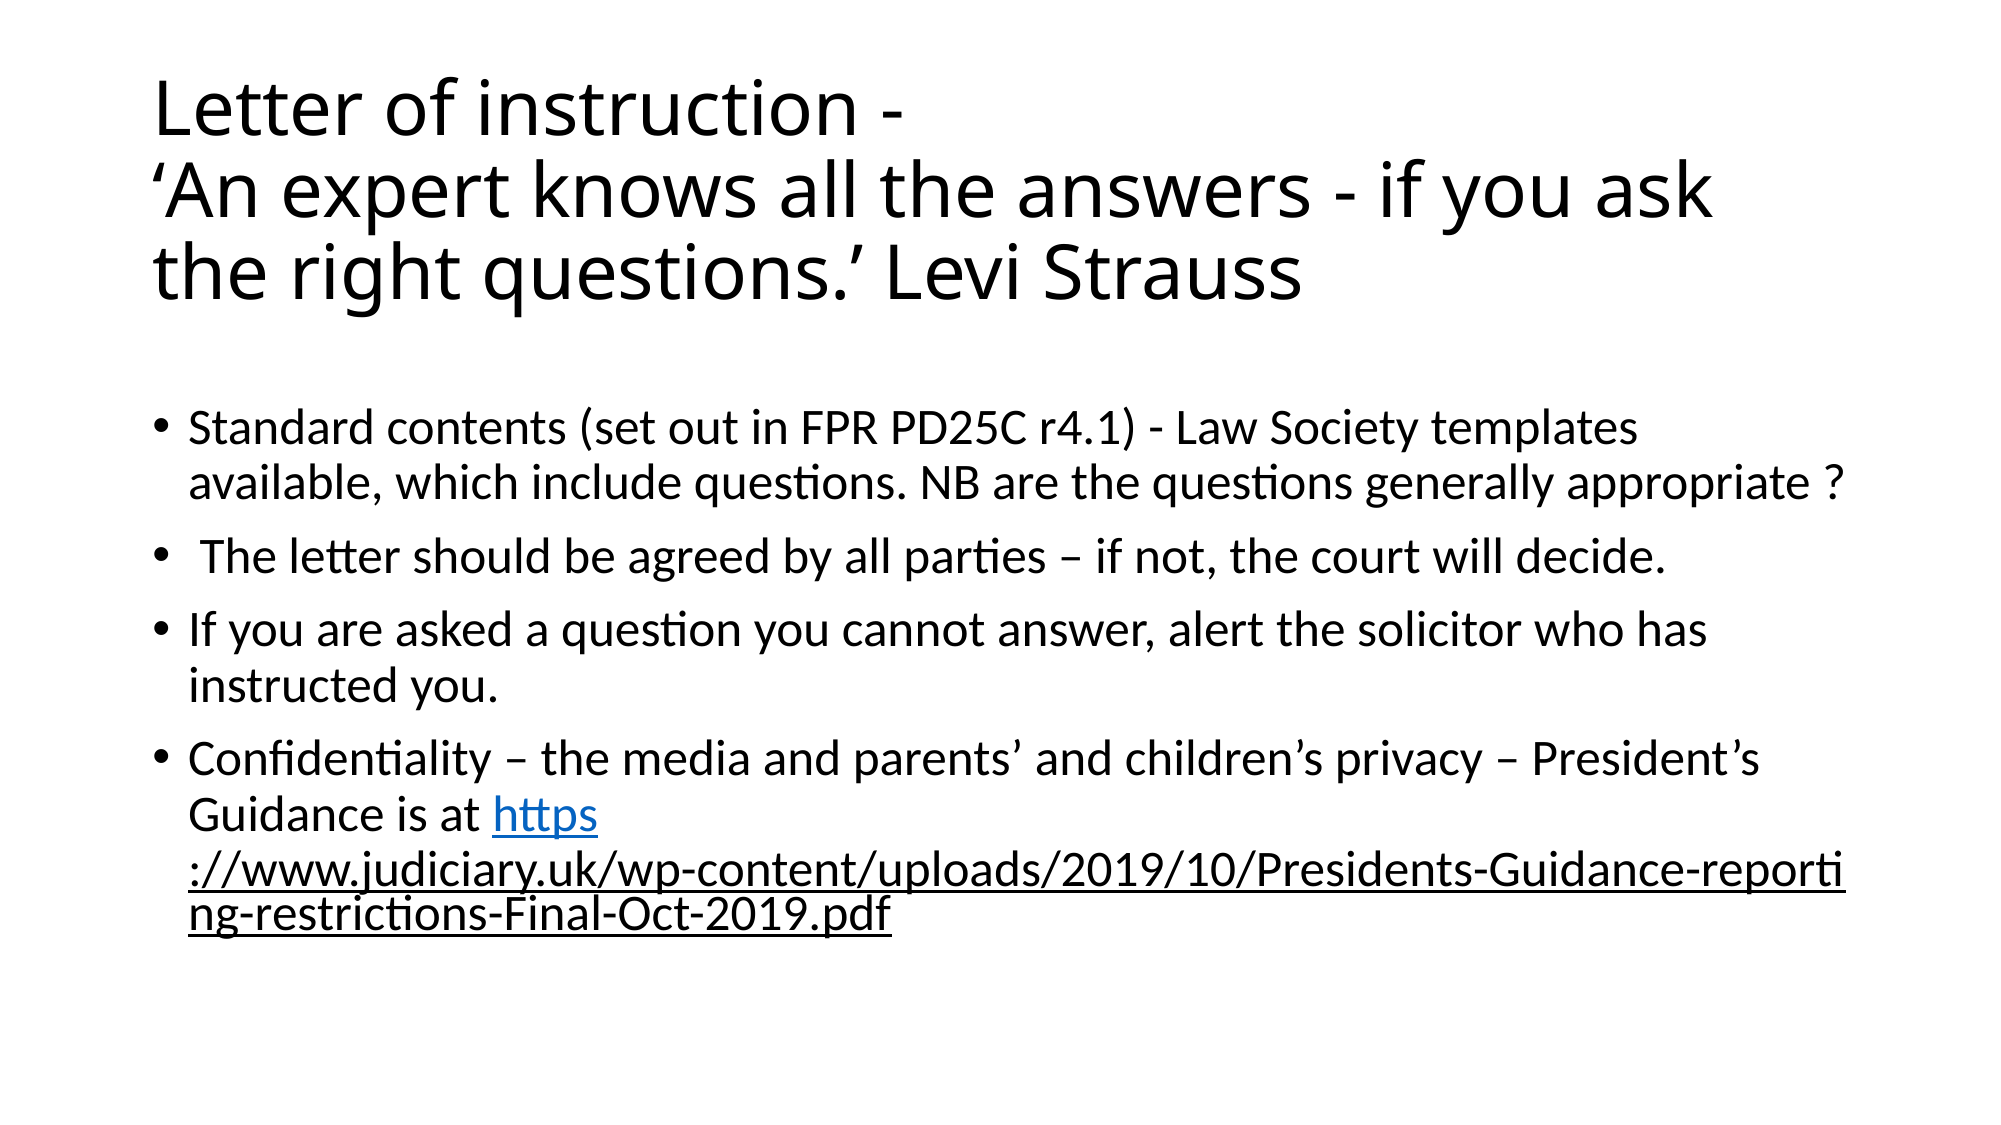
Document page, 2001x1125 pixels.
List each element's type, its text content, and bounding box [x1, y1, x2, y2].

list Standard contents (set out in FPR PD25C r4.1) - Law Society templates available, which include questions. NB are the questions generally appropriate ? The letter should be agreed by all parties – if not, the court will decide. If you are asked a question you cannot answer, alert the solicitor who has instructed you. Confidentiality – the media and parents’ and children’s privacy – President’s Guidance is at https://www.judiciary.uk/wp-content/uploads/2019/10/Presidents-Guidance-reporting-restrictions-Final-Oct-2019.pdf [137, 392, 1863, 1014]
title Letter of instruction - ‘An expert knows all the answers - if you ask the right questions.’ Levi Strauss [137, 59, 1863, 326]
